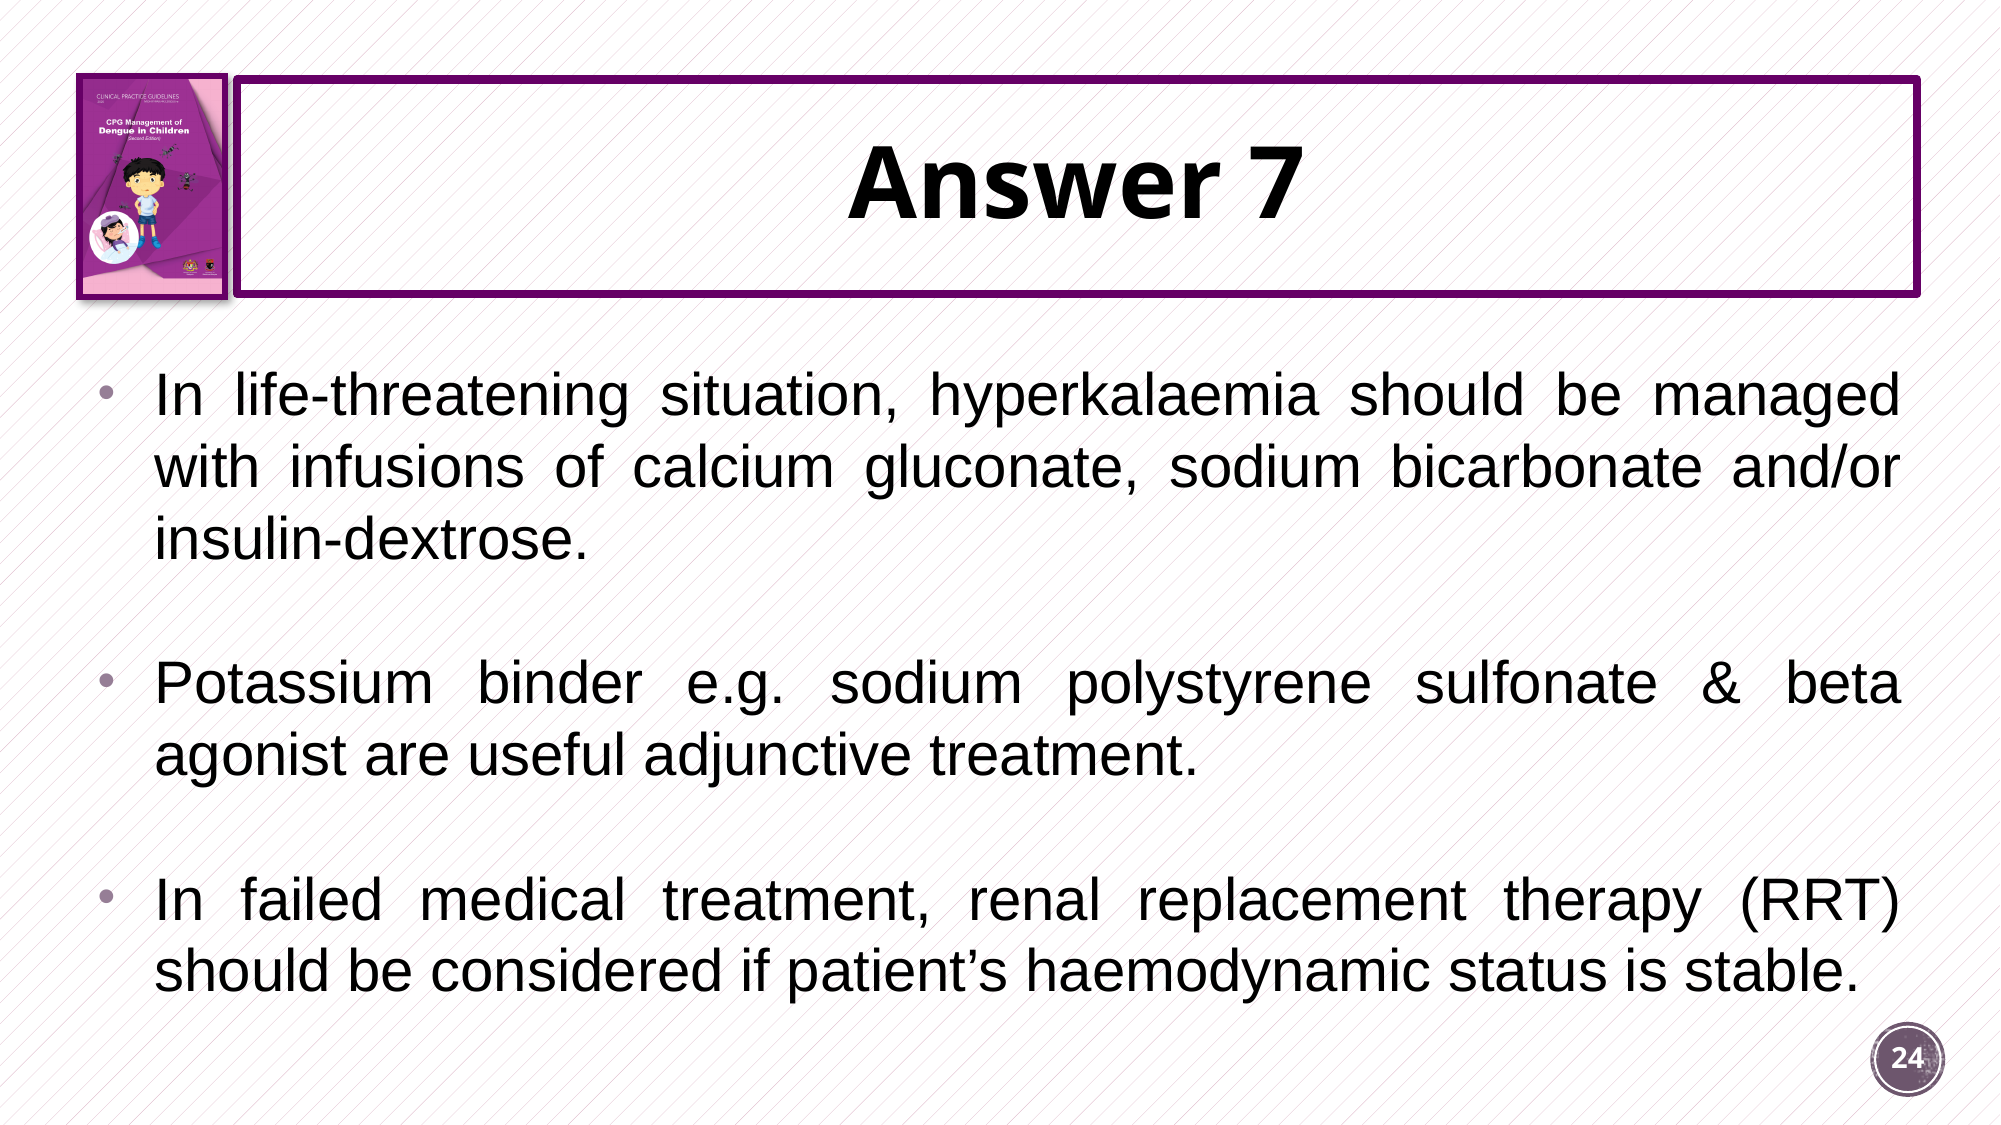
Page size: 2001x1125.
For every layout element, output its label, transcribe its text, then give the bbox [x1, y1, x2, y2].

slide_number 24 [1855, 1028, 1961, 1089]
picture [83, 79, 222, 294]
text_box Answer 7 [237, 79, 1918, 294]
list In life-threatening situation, hyperkalaemia should be managed with infusions of calcium gluconate, sodium bicarbonate and/or insulin-dextrose. Potassium binder e.g. sodium polystyrene sulfonate & beta agonist are useful adjunctive treatment. In failed medical treatment, renal replacement therapy (RRT) should be considered if patient’s haemodynamic status is stable. [82, 348, 1918, 1013]
